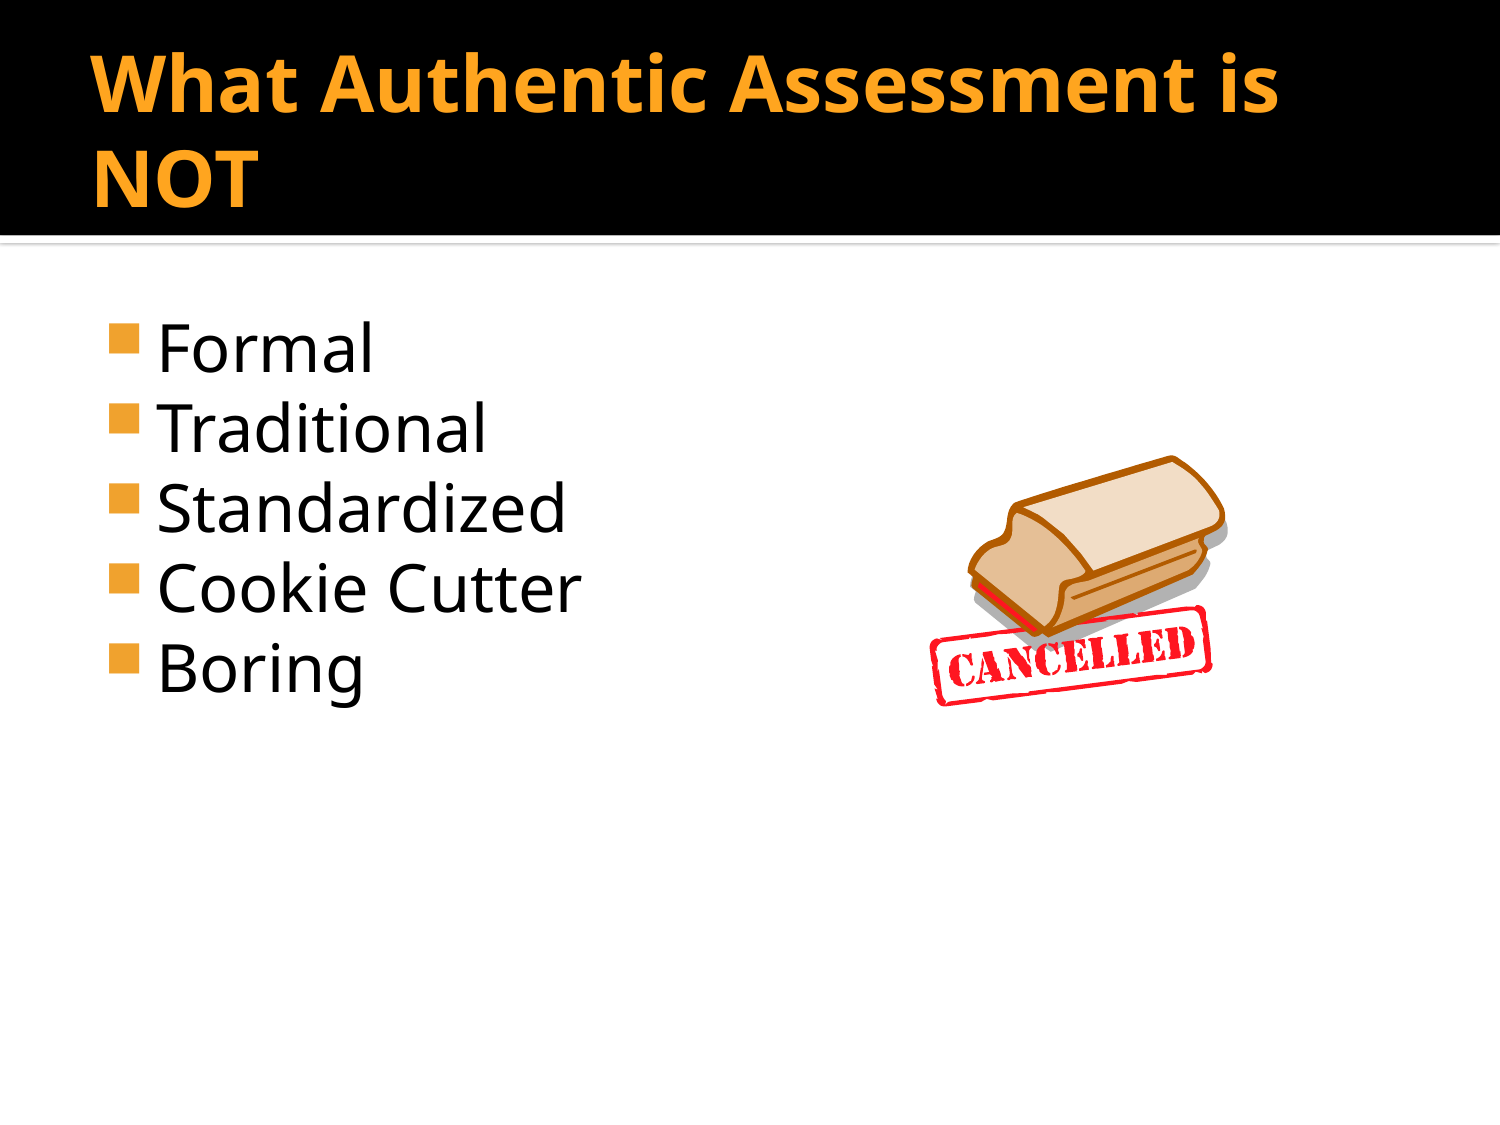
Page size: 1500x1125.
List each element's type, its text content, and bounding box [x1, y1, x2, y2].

picture [929, 453, 1228, 707]
list Formal Traditional Standardized Cookie Cutter Boring [75, 291, 1425, 1050]
title What Authentic Assessment is NOT [75, 25, 1425, 231]
